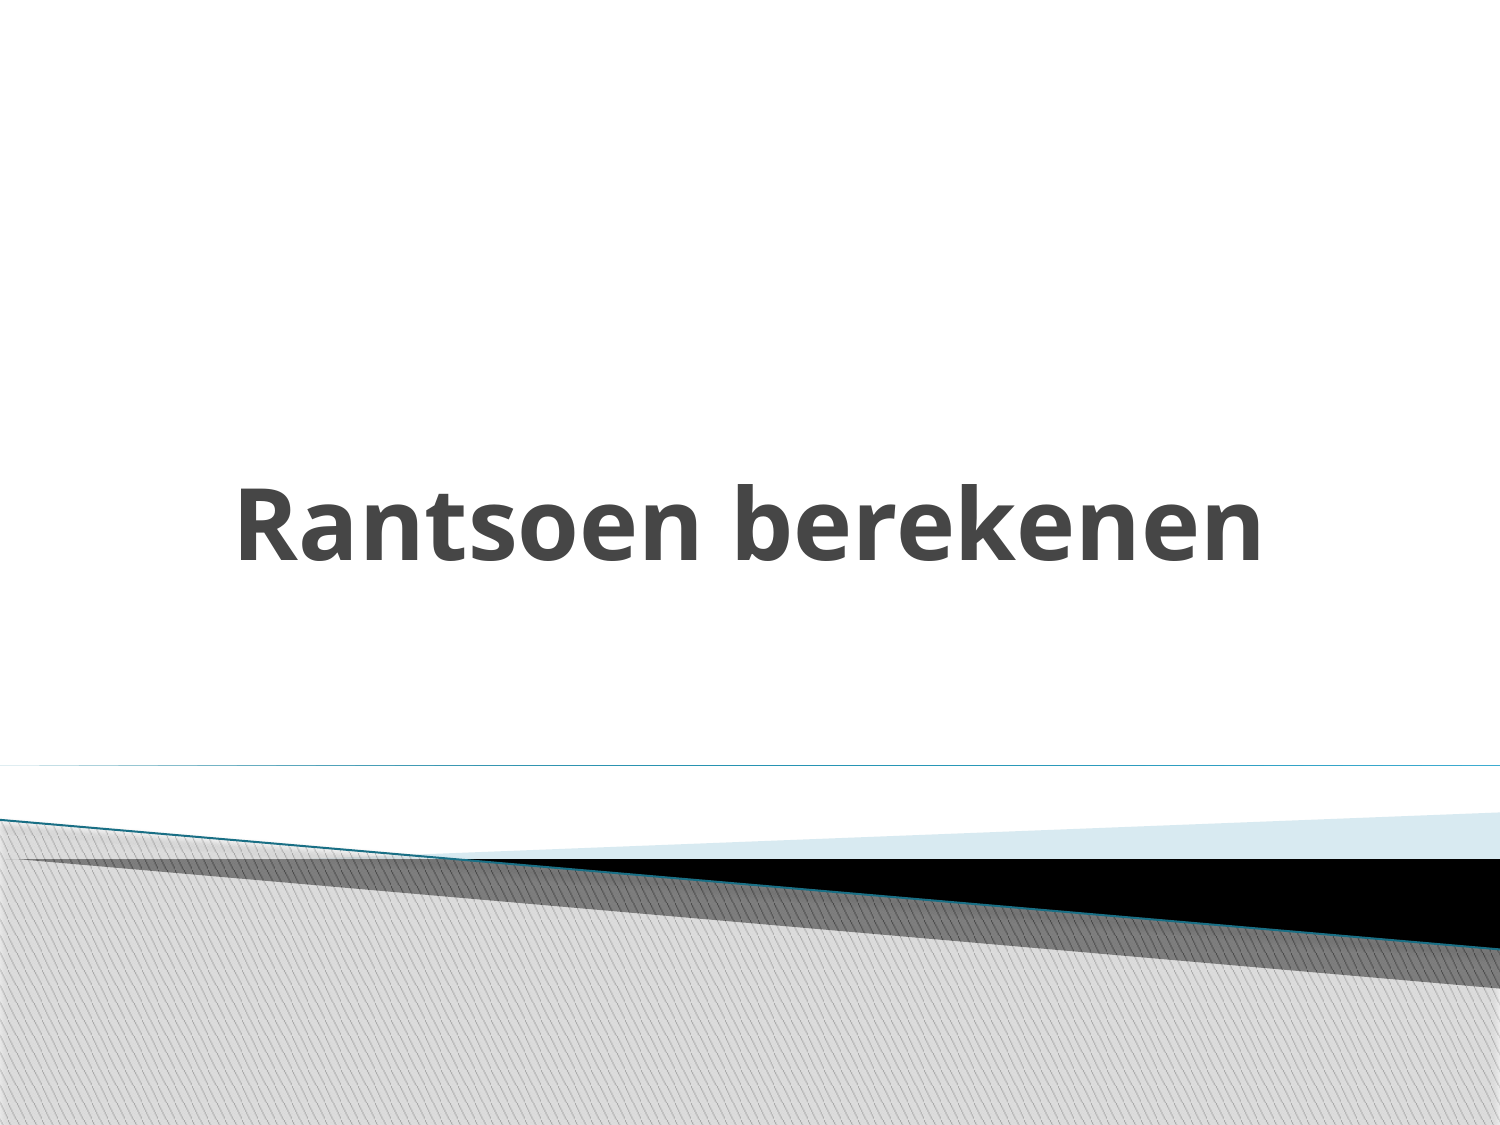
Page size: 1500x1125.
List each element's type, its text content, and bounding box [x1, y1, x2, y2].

picture [5, 859, 1500, 989]
title Rantsoen berekenen [112, 287, 1388, 588]
